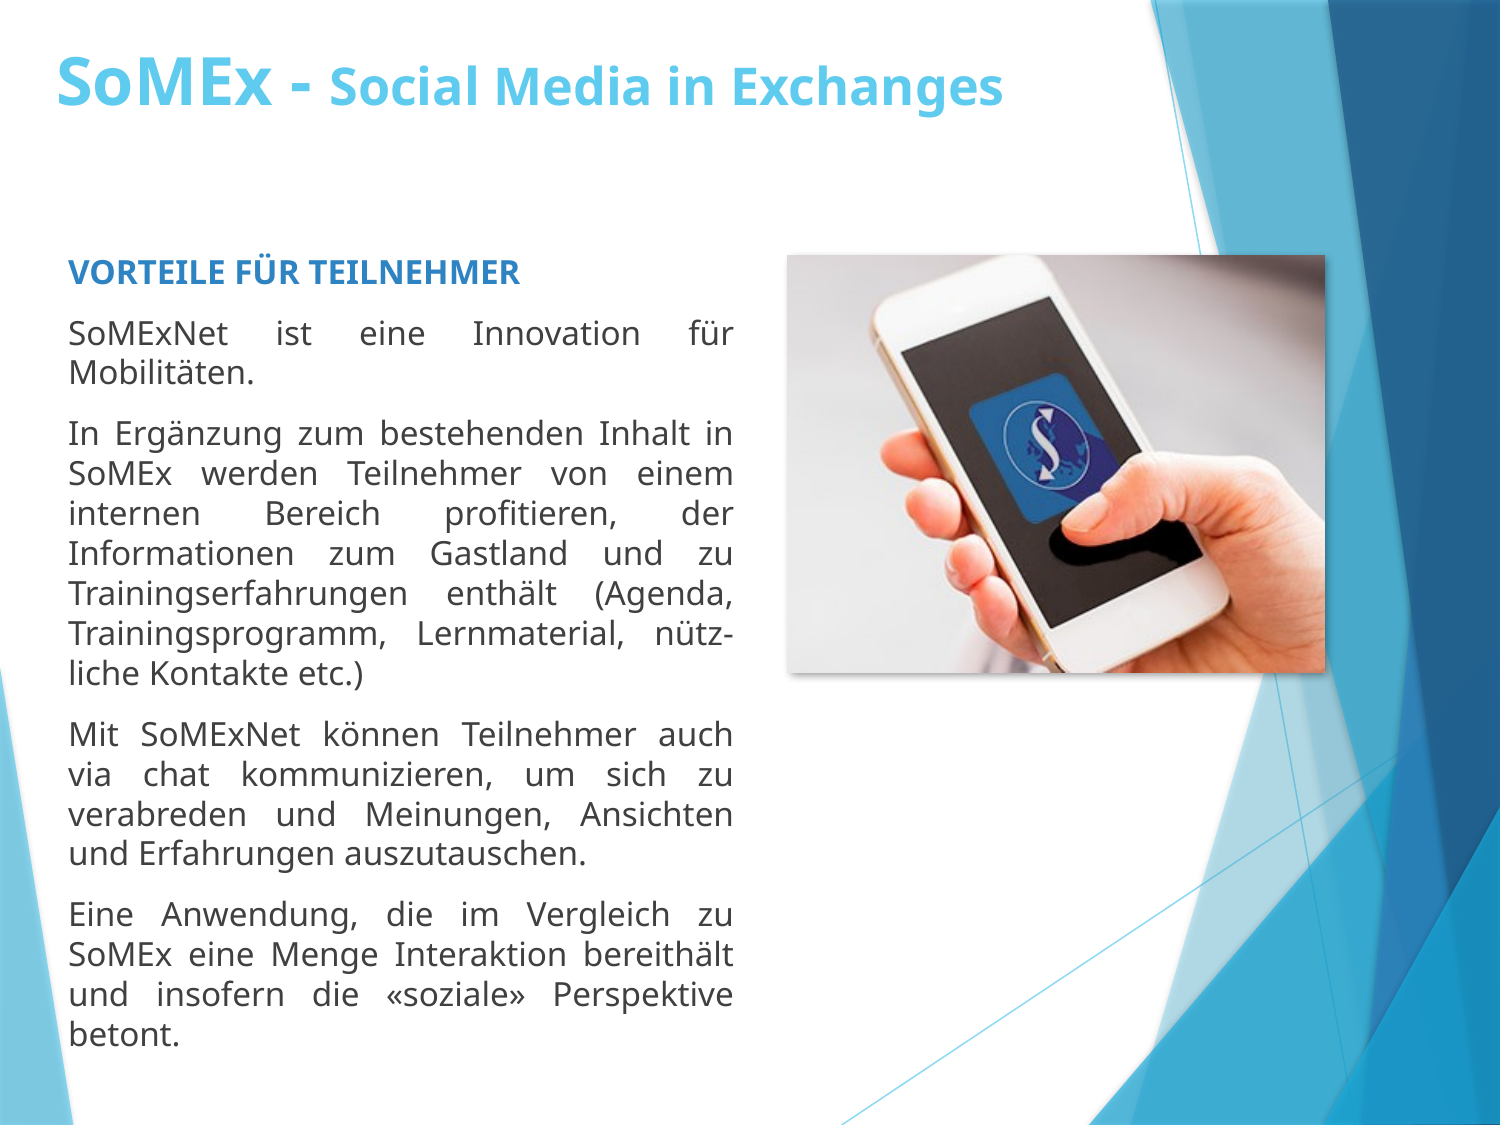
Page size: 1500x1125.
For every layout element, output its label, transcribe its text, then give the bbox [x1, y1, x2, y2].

picture [787, 254, 1325, 673]
list VORTEILE FÜR TEILNEHMER SoMExNet ist eine Innovation für Mobilitäten. In Ergänzung zum bestehenden Inhalt in SoMEx werden Teilnehmer von einem internen Bereich profitieren, der Informationen zum Gastland und zu Trainingserfahrungen enthält (Agenda, Trainingsprogramm, Lernmaterial, nütz-liche Kontakte etc.) Mit SoMExNet können Teilnehmer auch via chat kommunizieren, um sich zu verabreden und Meinungen, Ansichten und Erfahrungen auszutauschen. Eine Anwendung, die im Vergleich zu SoMEx eine Menge Interaktion bereithält und insofern die «soziale» Perspektive betont. [53, 243, 750, 1094]
title SoMEx - Social Media in Exchanges [41, 30, 1415, 114]
